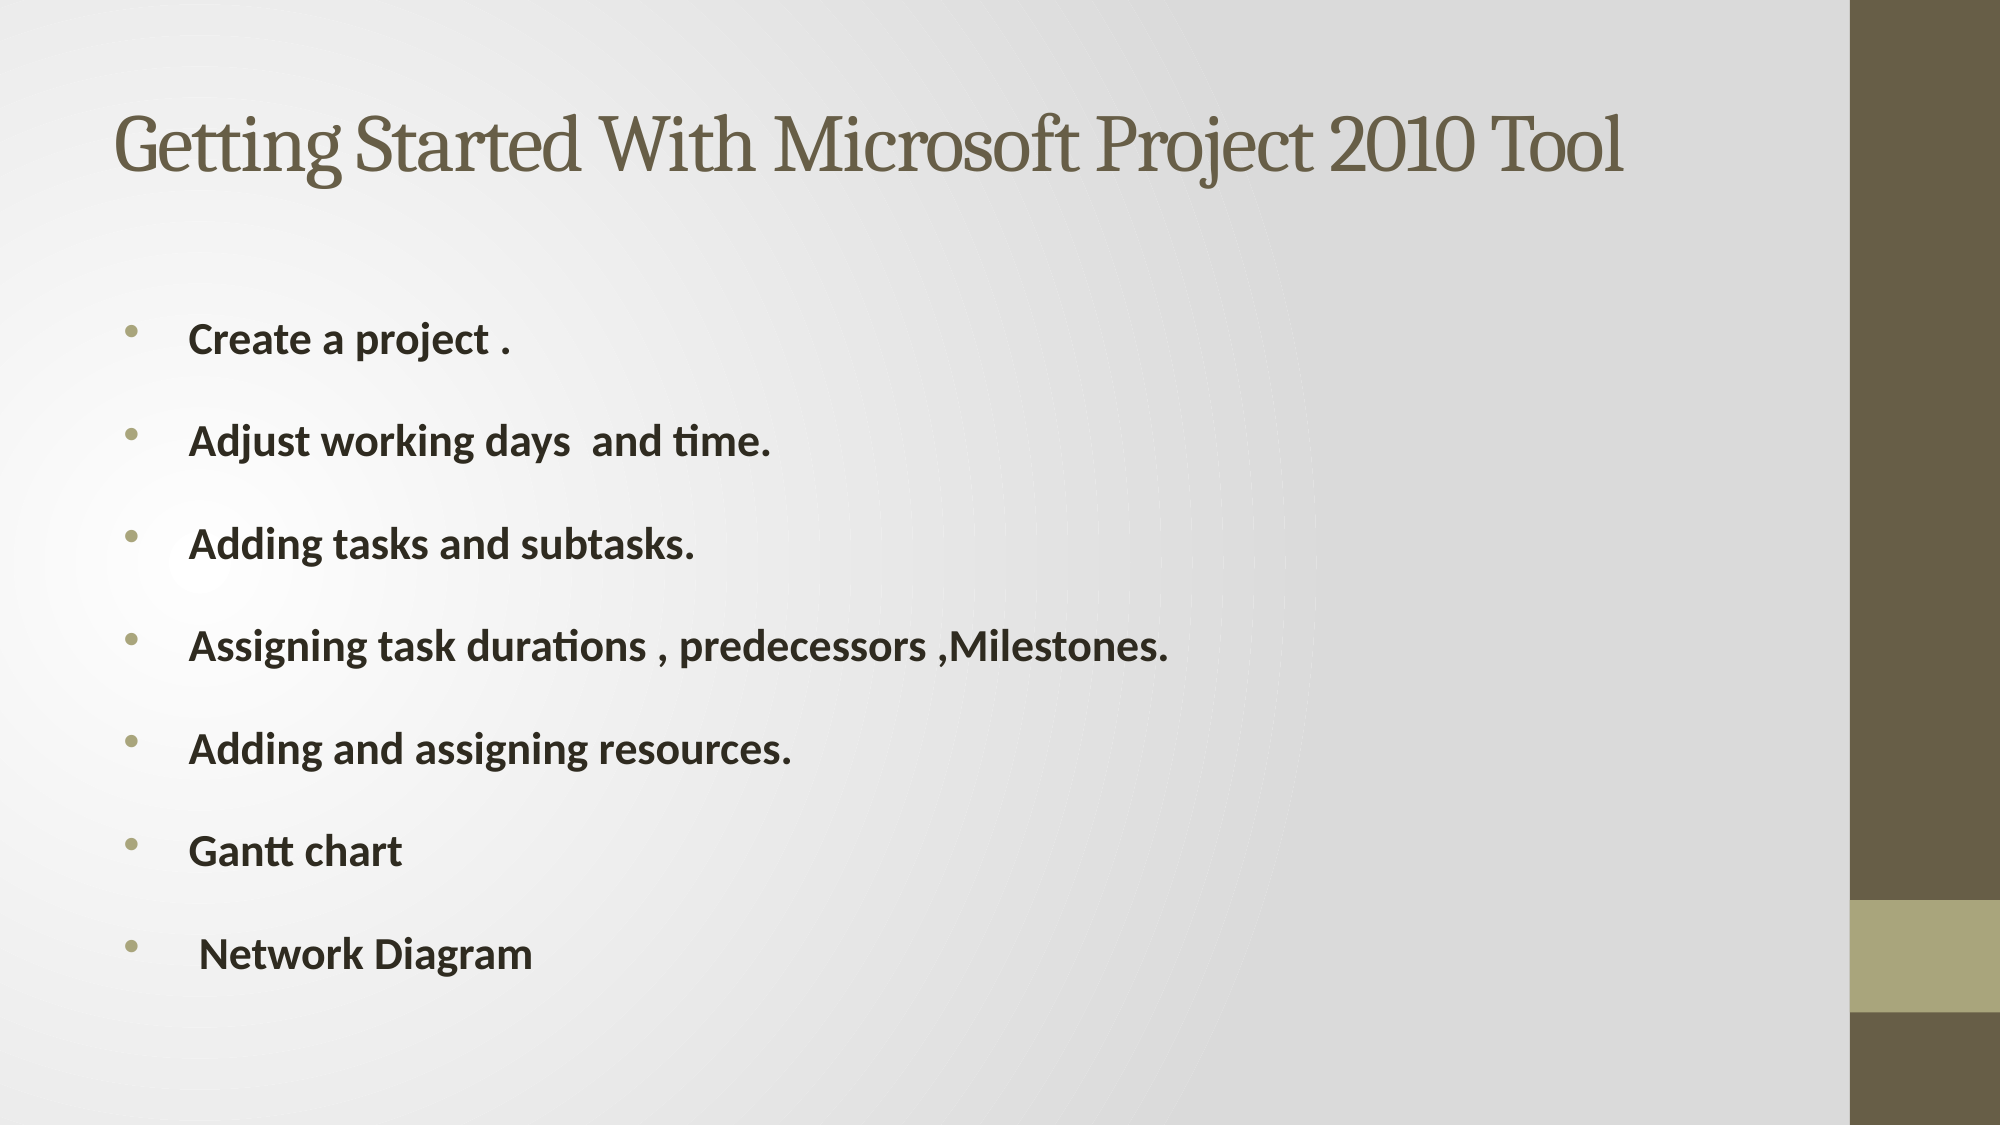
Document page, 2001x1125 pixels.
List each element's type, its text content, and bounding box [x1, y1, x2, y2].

list Create a project . Adjust working days and time. Adding tasks and subtasks. Assigning task durations , predecessors ,Milestones. Adding and assigning resources. Gantt chart Network Diagram [99, 262, 1767, 1050]
title Getting Started With Microsoft Project 2010 Tool [99, 45, 1767, 233]
